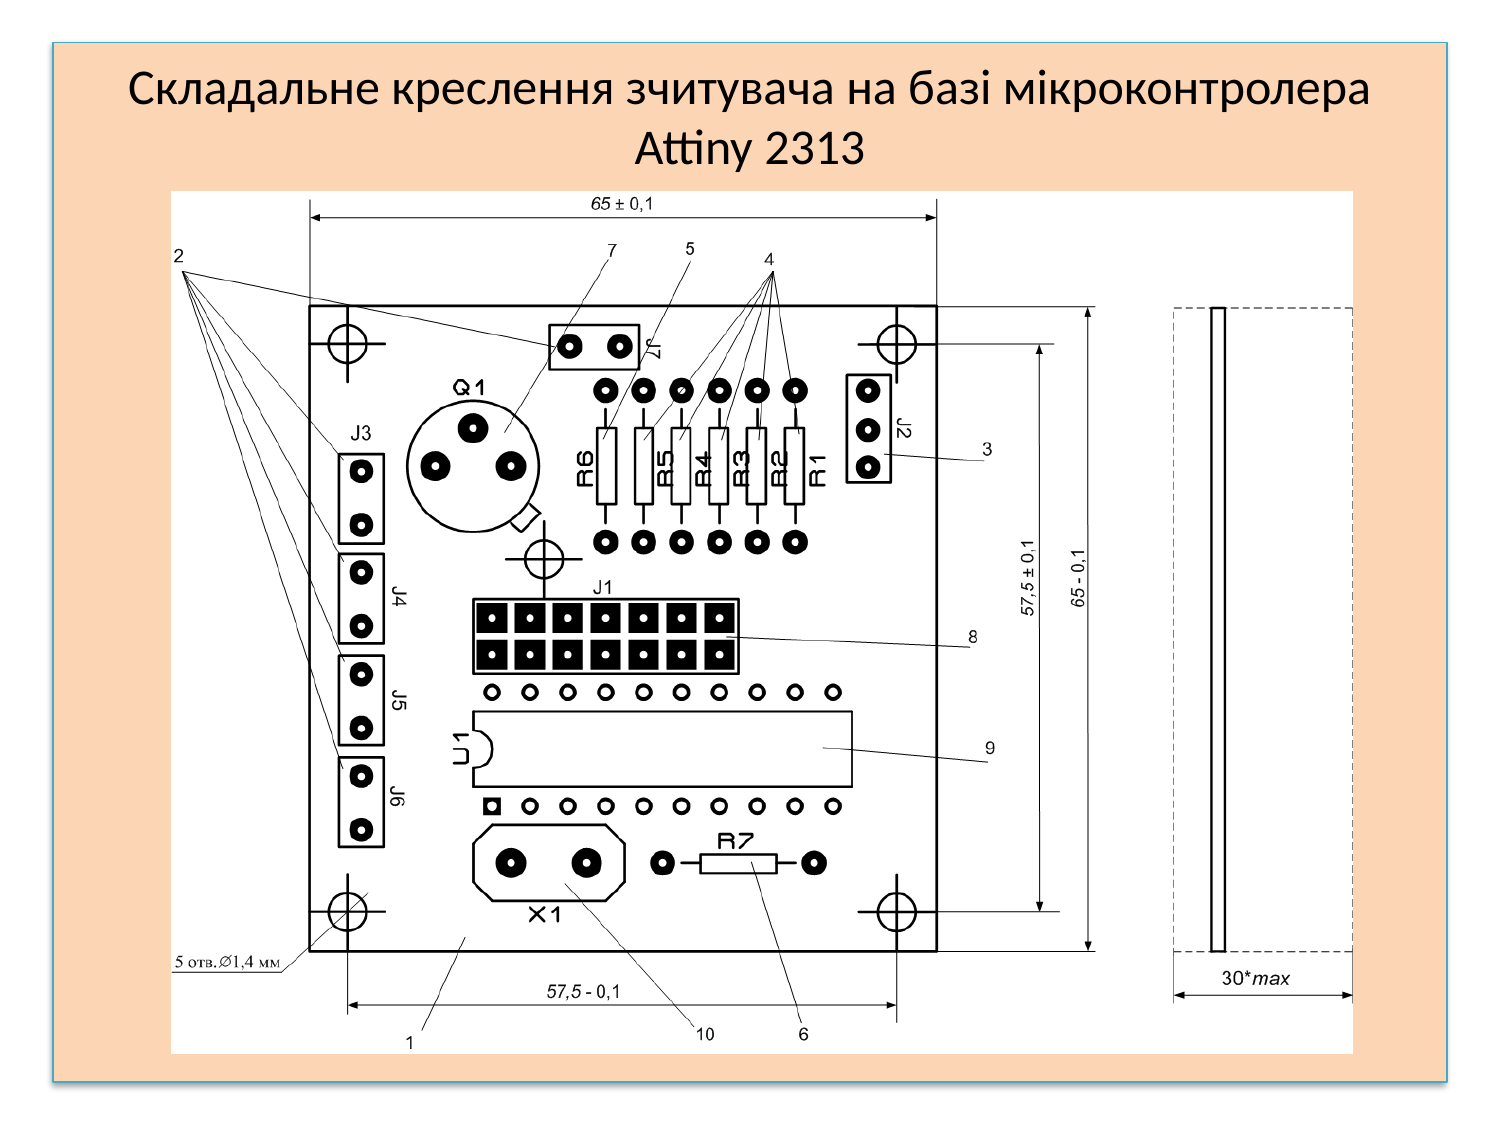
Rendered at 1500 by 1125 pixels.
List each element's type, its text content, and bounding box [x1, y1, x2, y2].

picture [170, 191, 1353, 1055]
title Складальне креслення зчитувача на базі мікроконтролера Attiny 2313 [75, 45, 1425, 185]
text_box [52, 42, 1448, 1083]
